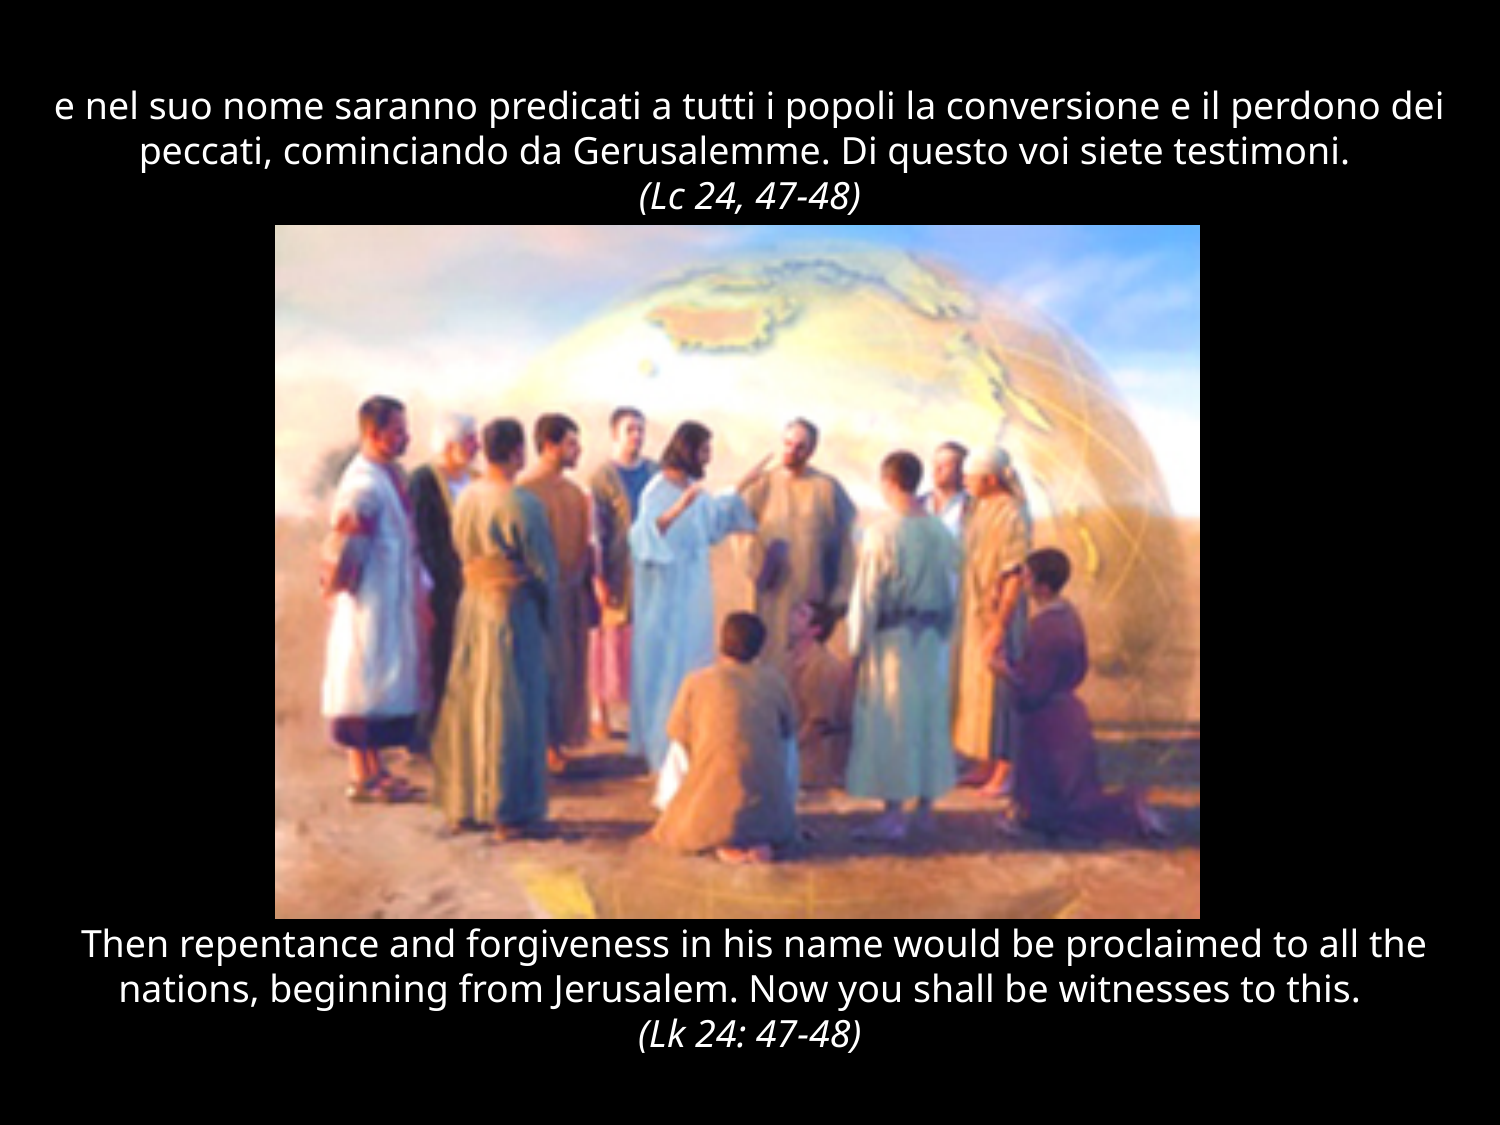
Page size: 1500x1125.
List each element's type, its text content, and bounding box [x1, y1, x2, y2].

text_box e nel suo nome saranno predicati a tutti i popoli la conversione e il perdono dei peccati, cominciando da Gerusalemme. Di questo voi siete testimoni. (Lc 24, 47-48) [0, 74, 1500, 225]
picture [274, 225, 1200, 919]
text_box Then repentance and forgiveness in his name would be proclaimed to all the nations, beginning from Jerusalem. Now you shall be witnesses to this. (Lk 24: 47-48) [0, 912, 1500, 1063]
